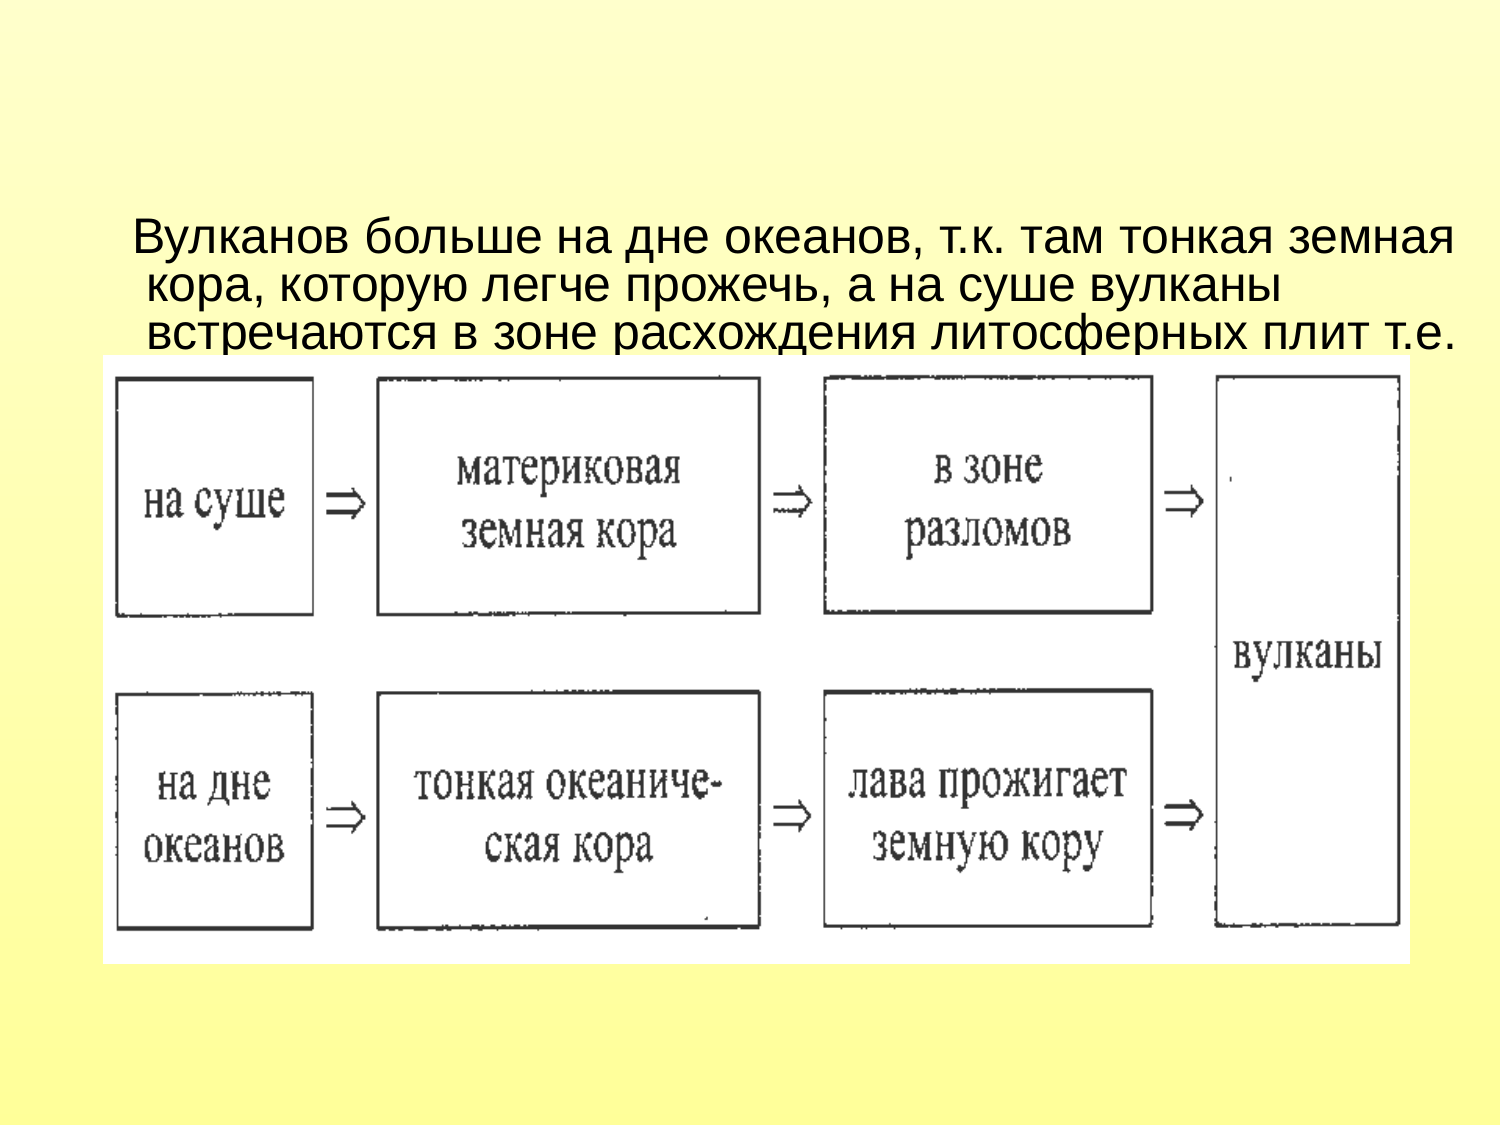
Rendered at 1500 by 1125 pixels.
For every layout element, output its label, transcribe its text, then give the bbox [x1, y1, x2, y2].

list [103, 355, 1410, 964]
list Вулканов больше на дне океанов, т.к. там тонкая земная кора, которую легче прожечь, а на суше вулканы встречаются в зоне расхождения литосферных плит т.е. в зоне разломов. [74, 207, 1500, 422]
